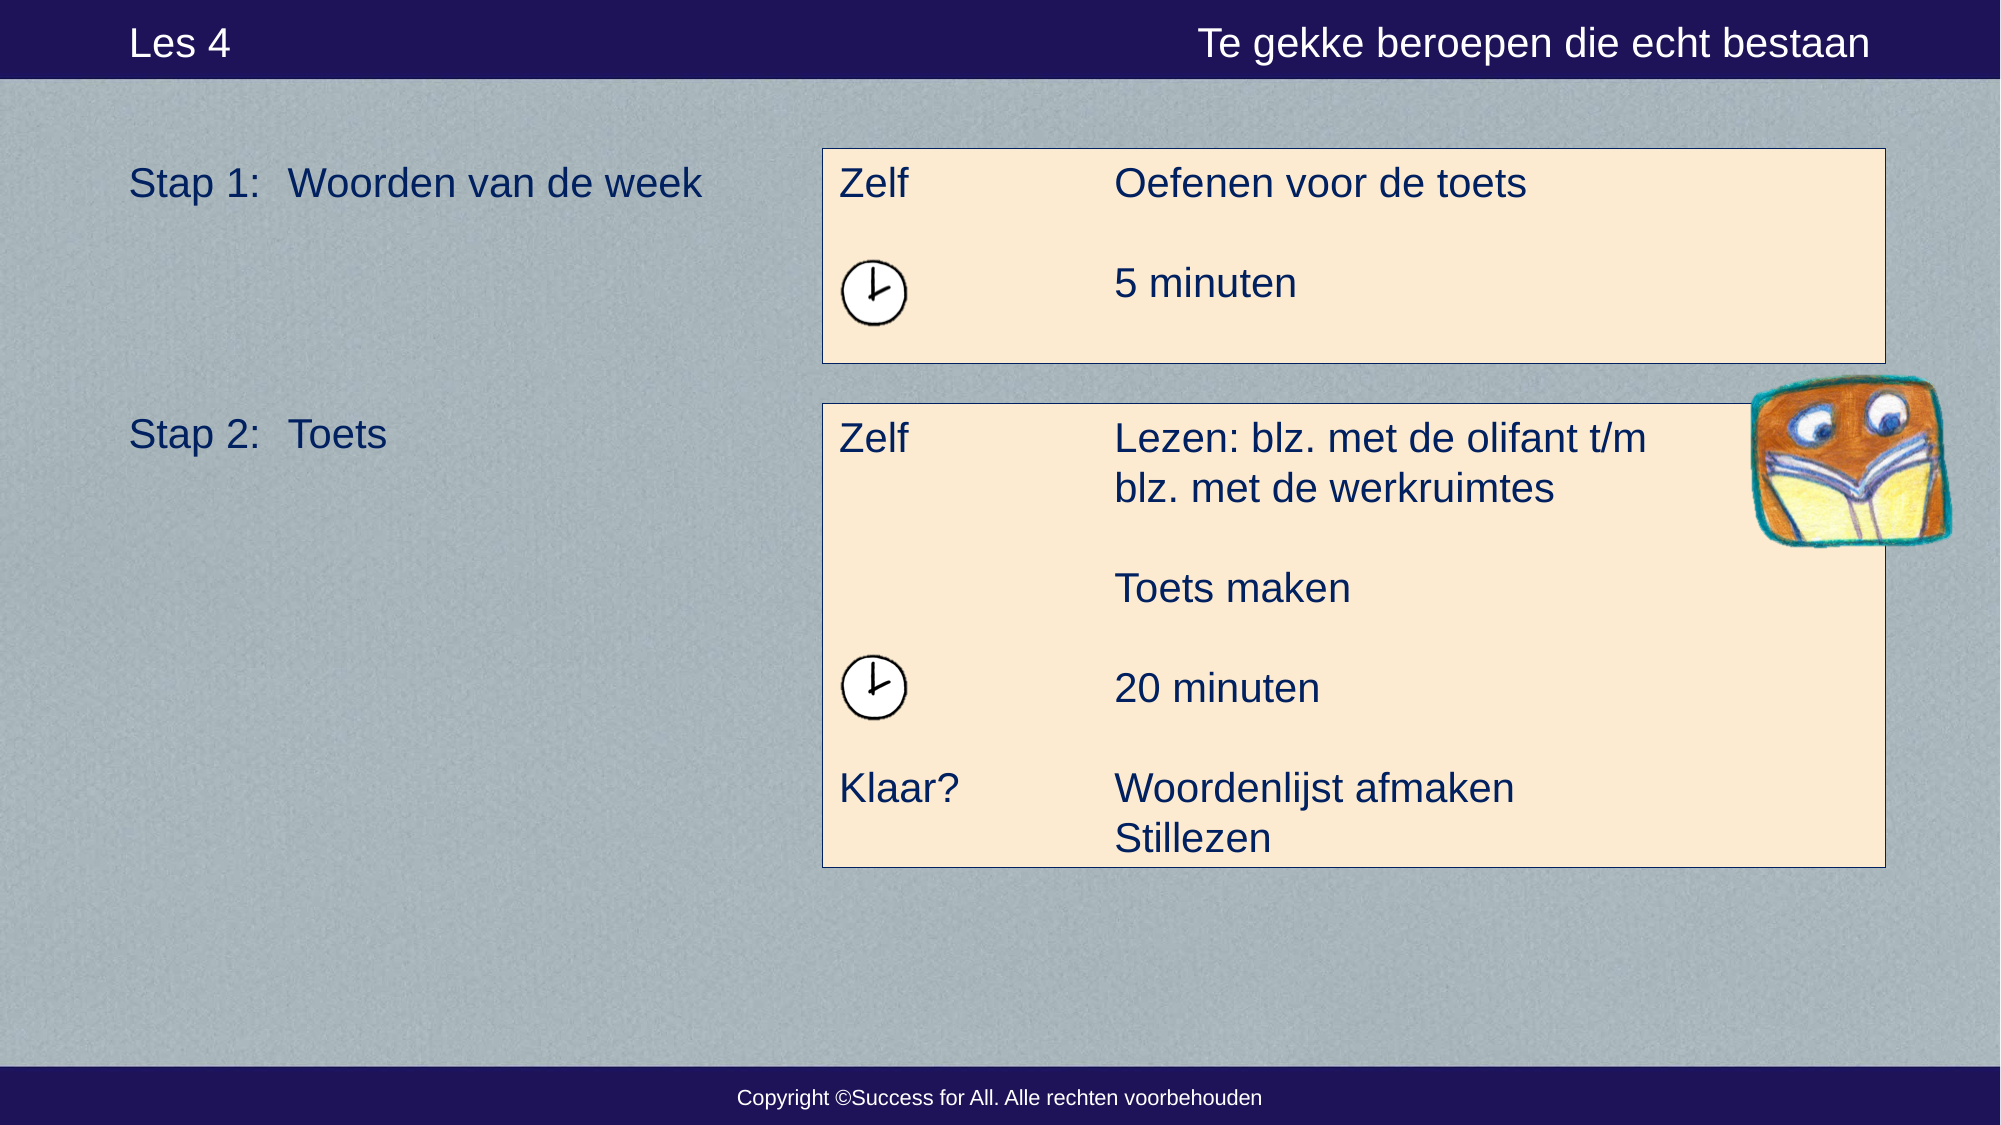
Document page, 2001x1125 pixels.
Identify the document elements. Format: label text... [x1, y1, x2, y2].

text_box Zelf Oefenen voor de toets 5 minuten [822, 148, 1886, 364]
text_box Te gekke beroepen die echt bestaan [999, 8, 1886, 73]
text_box Copyright ©Success for All. Alle rechten voorbehouden [0, 1076, 2000, 1125]
text_box Les 4 [114, 8, 354, 73]
text_box Zelf Lezen: blz. met de olifant t/m blz. met de werkruimtes Toets maken 20 minuten Klaar? Woordenlijst afmaken Stillezen [822, 403, 1886, 868]
text_box Stap 1: Woorden van de week Stap 2: Toets [114, 148, 907, 764]
picture [0, 0, 2001, 1125]
